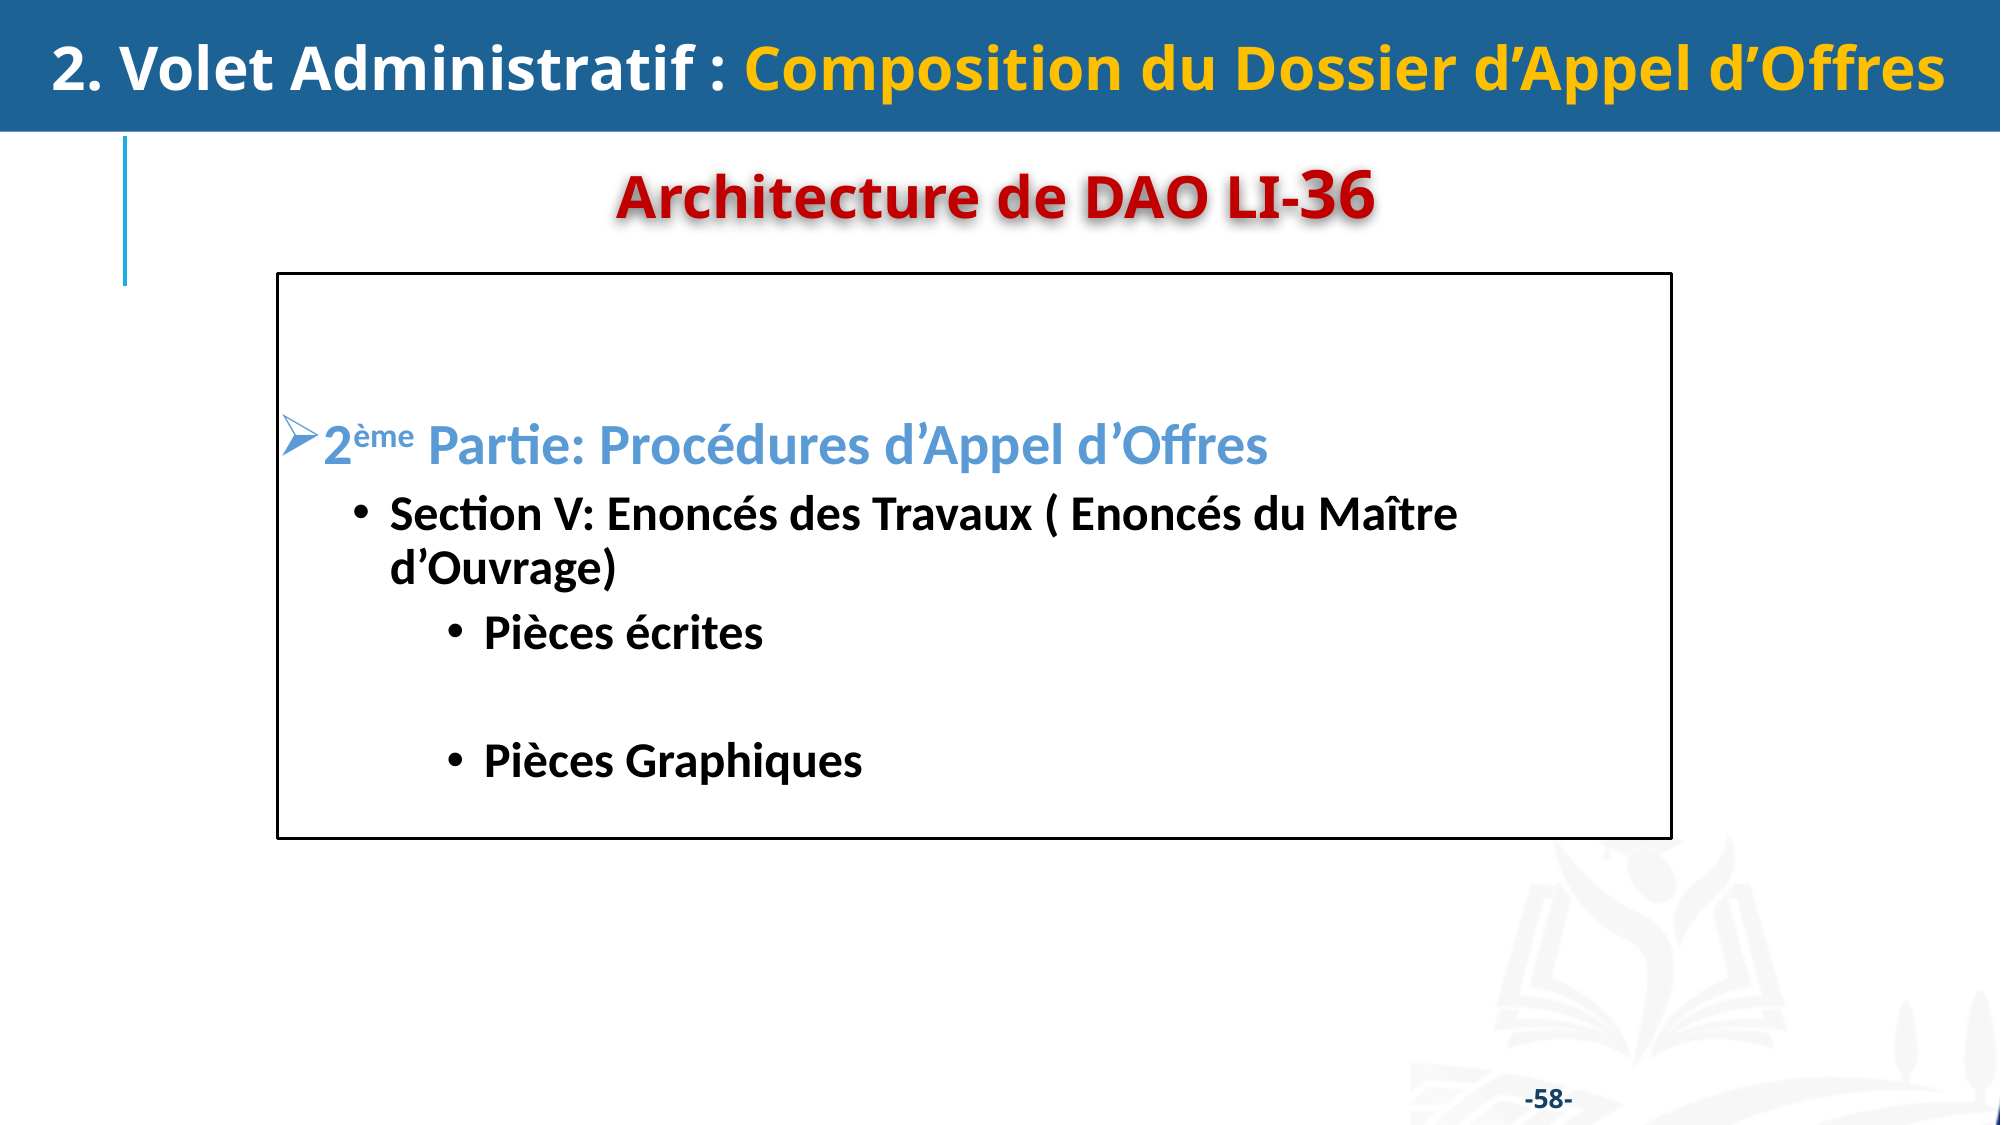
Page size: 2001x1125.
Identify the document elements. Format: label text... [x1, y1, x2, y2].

text_box 2ème Partie: Procédures d’Appel d’Offres Section V: Enoncés des Travaux ( Enoncés du Maître d’Ouvrage) Pièces écrites Pièces Graphiques [276, 272, 1673, 840]
text_box Architecture de DAO LI-36 [323, 150, 1670, 234]
picture [1409, 759, 2000, 1125]
text_box 2. Volet Administratif : Composition du Dossier d’Appel d’Offres [0, 0, 2000, 133]
